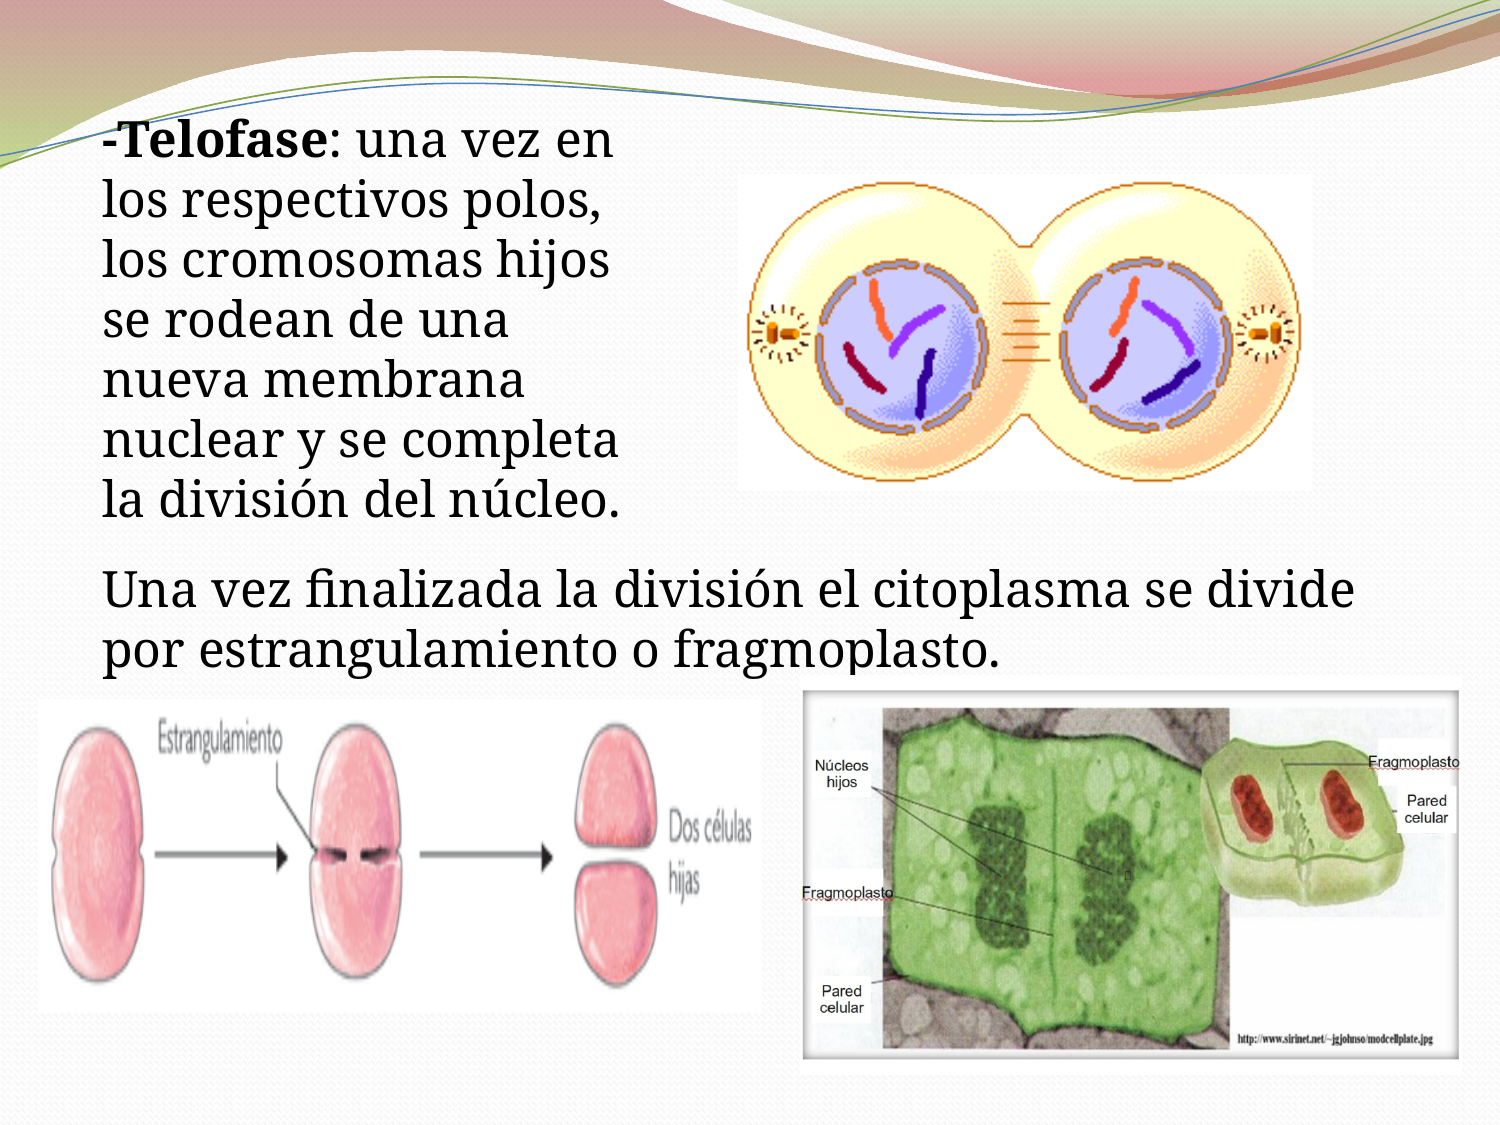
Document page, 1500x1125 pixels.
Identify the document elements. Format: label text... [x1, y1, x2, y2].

picture [799, 674, 1463, 1075]
picture [737, 174, 1313, 492]
text_box Una vez finalizada la división el citoplasma se divide por estrangulamiento o fragmoplasto. [87, 549, 1400, 685]
picture [37, 699, 763, 1014]
text_box -Telofase: una vez en los respectivos polos, los cromosomas hijos se rodean de una nueva membrana nuclear y se completa la división del núcleo. [87, 99, 663, 535]
